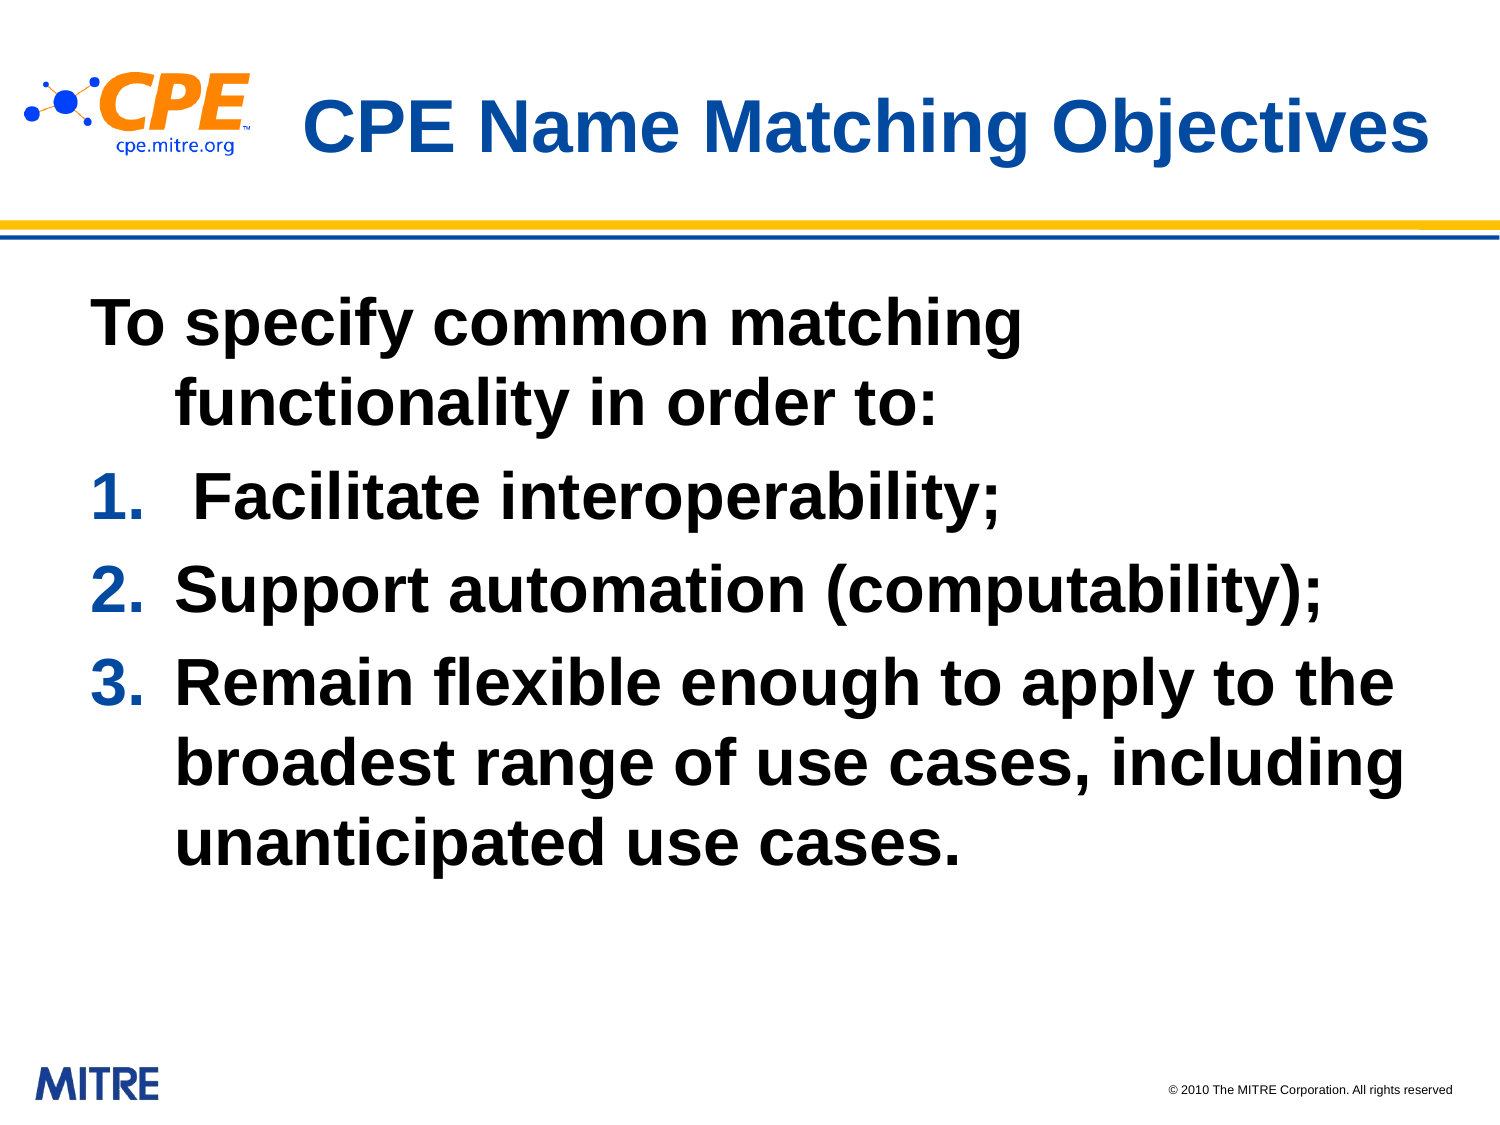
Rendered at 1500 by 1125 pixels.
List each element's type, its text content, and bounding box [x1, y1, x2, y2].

title CPE Name Matching Objectives [287, 44, 1451, 201]
picture [30, 1064, 163, 1106]
picture [24, 72, 250, 156]
list To specify common matching functionality in order to: Facilitate interoperability; Support automation (computability); Remain flexible enough to apply to the broadest range of use cases, including unanticipated use cases. [74, 271, 1426, 990]
